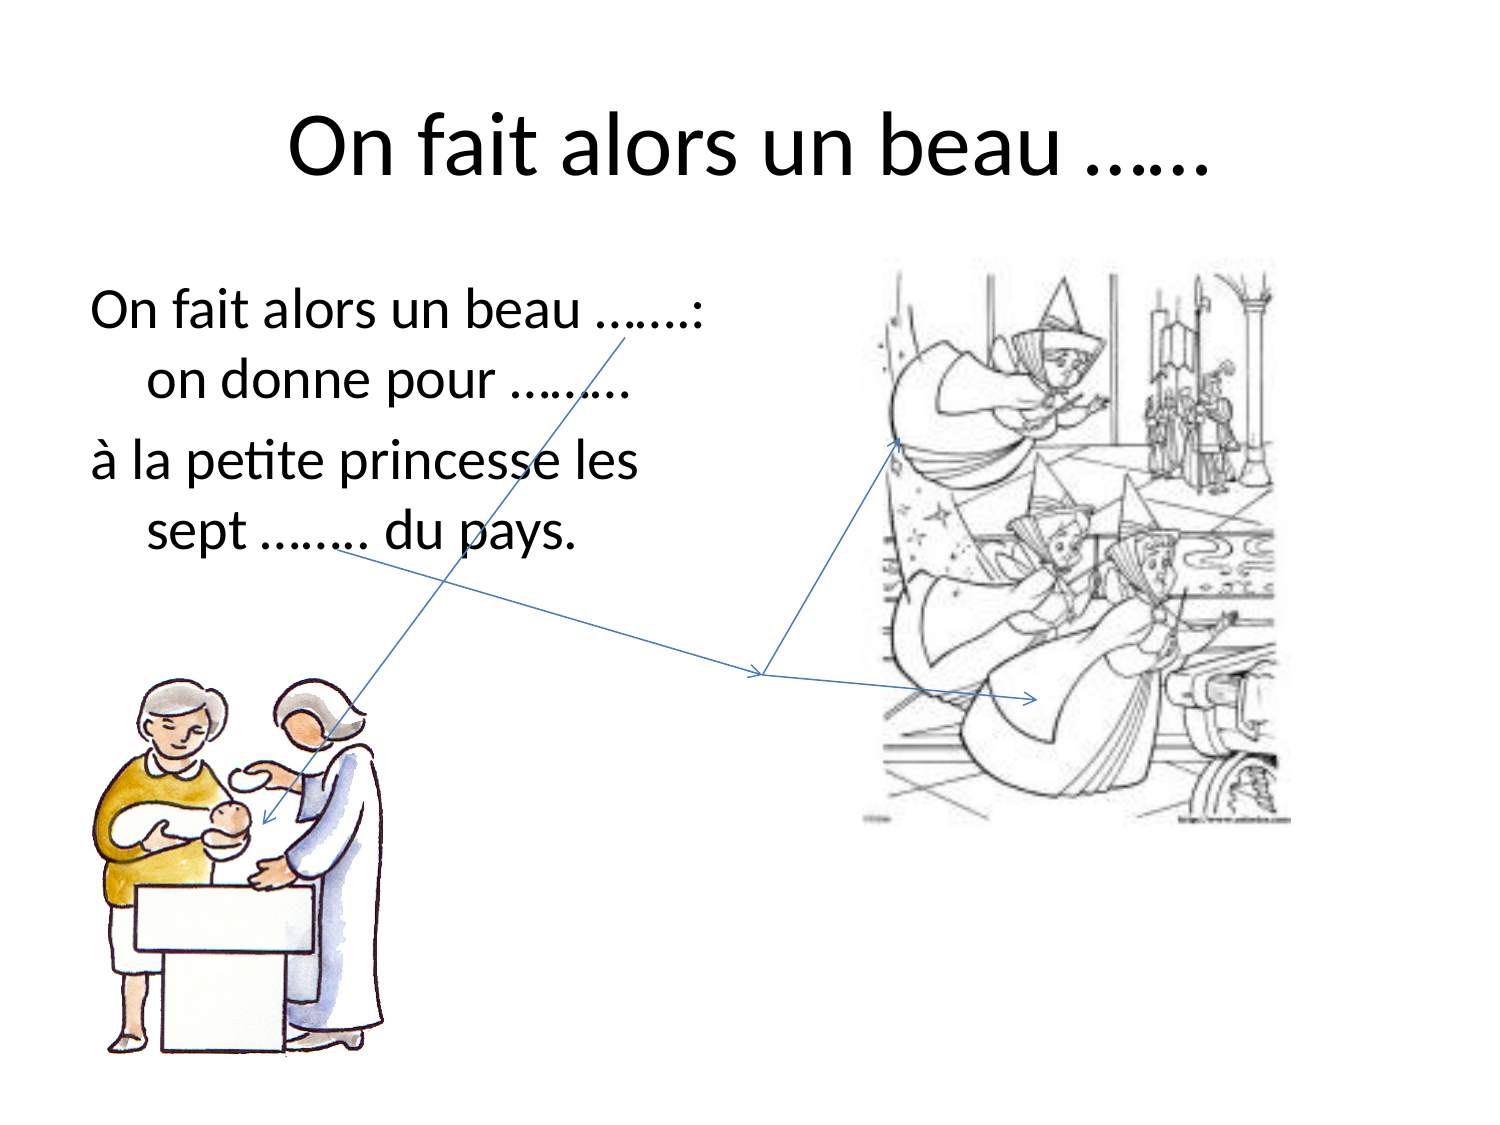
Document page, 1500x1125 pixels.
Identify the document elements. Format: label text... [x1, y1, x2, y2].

list On fait alors un beau …….: on donne pour ……… à la petite princesse les sept …….. du pays. [75, 262, 738, 1005]
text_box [199, 399, 688, 763]
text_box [691, 549, 763, 676]
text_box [712, 487, 951, 626]
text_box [762, 674, 1038, 701]
title On fait alors un beau …… [75, 45, 1425, 233]
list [862, 237, 1291, 838]
picture [87, 674, 391, 1062]
